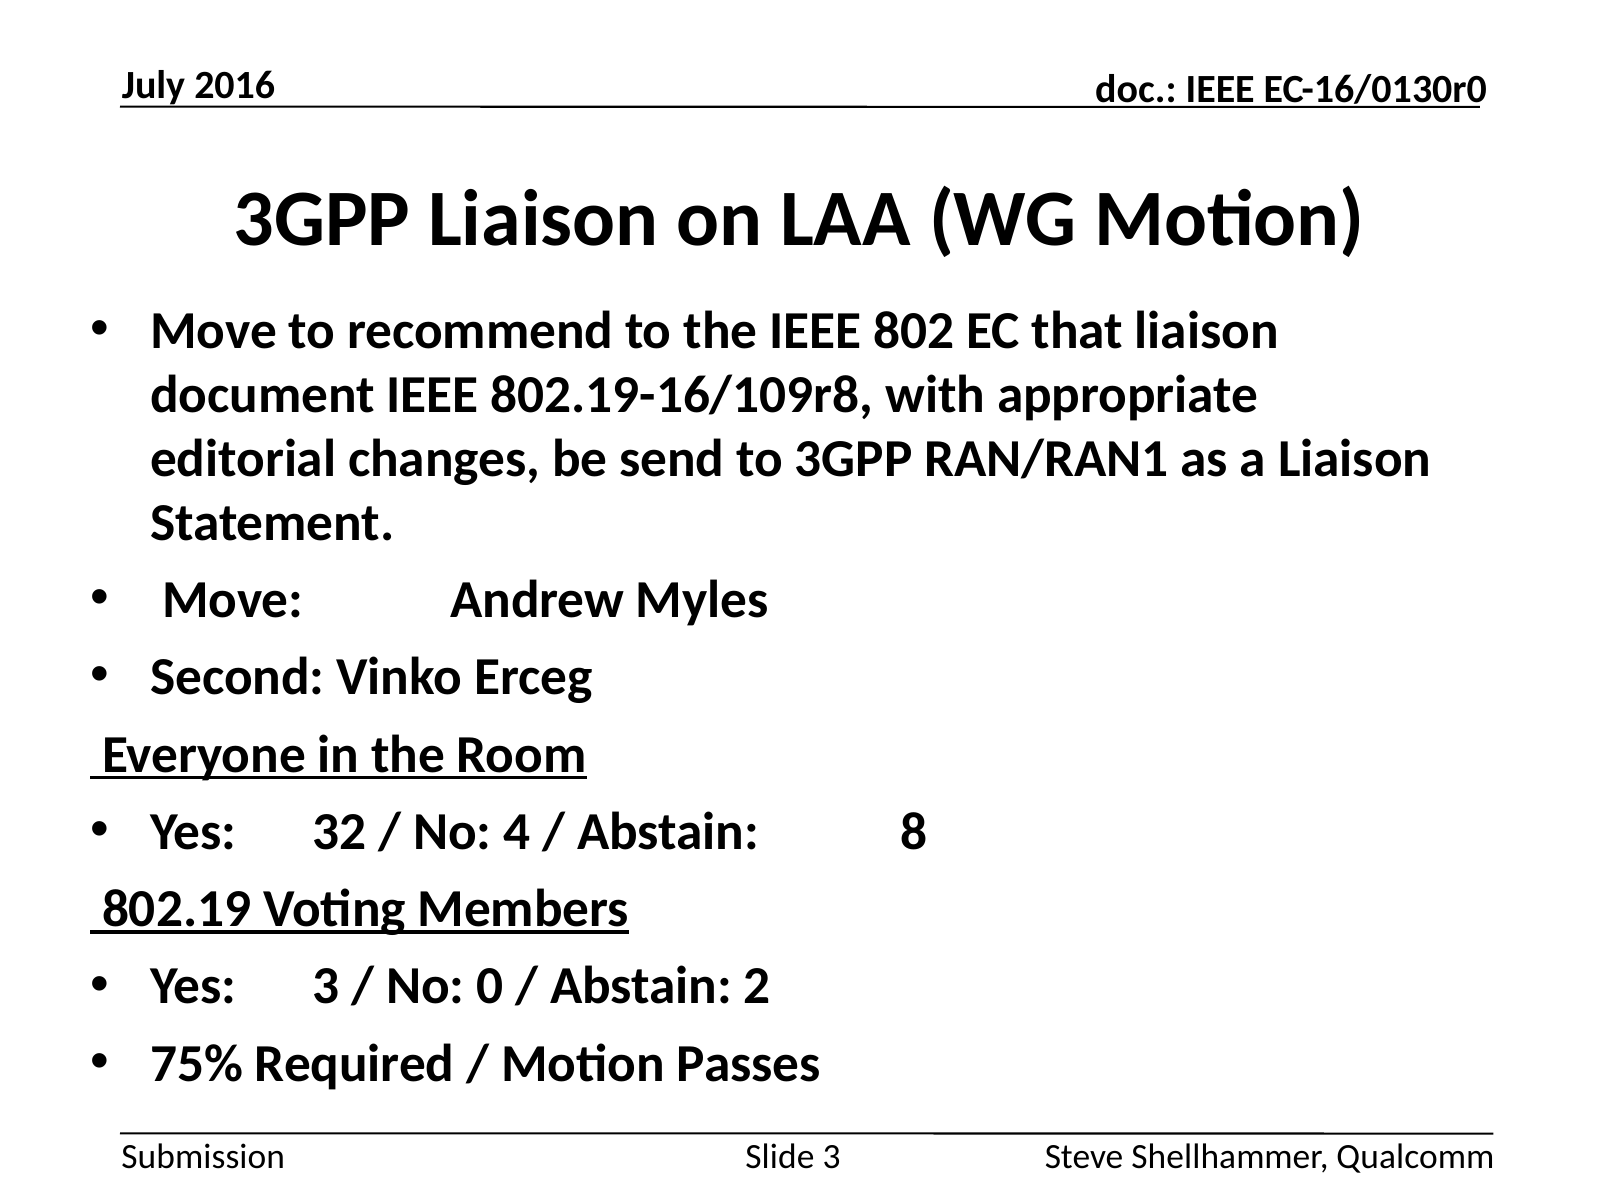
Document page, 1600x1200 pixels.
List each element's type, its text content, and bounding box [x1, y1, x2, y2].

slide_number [121, 58, 451, 107]
title 3GPP Liaison on LAA (WG Motion) [119, 119, 1480, 307]
footer Steve Shellhammer, Qualcomm [937, 1132, 1495, 1174]
list Move to recommend to the IEEE 802 EC that liaison document IEEE 802.19-16/109r8, with appropriate editorial changes, be send to 3GPP RAN/RAN1 as a Liaison Statement. Move: Andrew Myles Second: Vinko Erceg Everyone in the Room Yes: 32 / No: 4 / Abstain: 8 802.19 Voting Members Yes: 3 / No: 0 / Abstain: 2 75% Required / Motion Passes [74, 287, 1463, 1067]
slide_number Slide 3 [733, 1132, 854, 1197]
